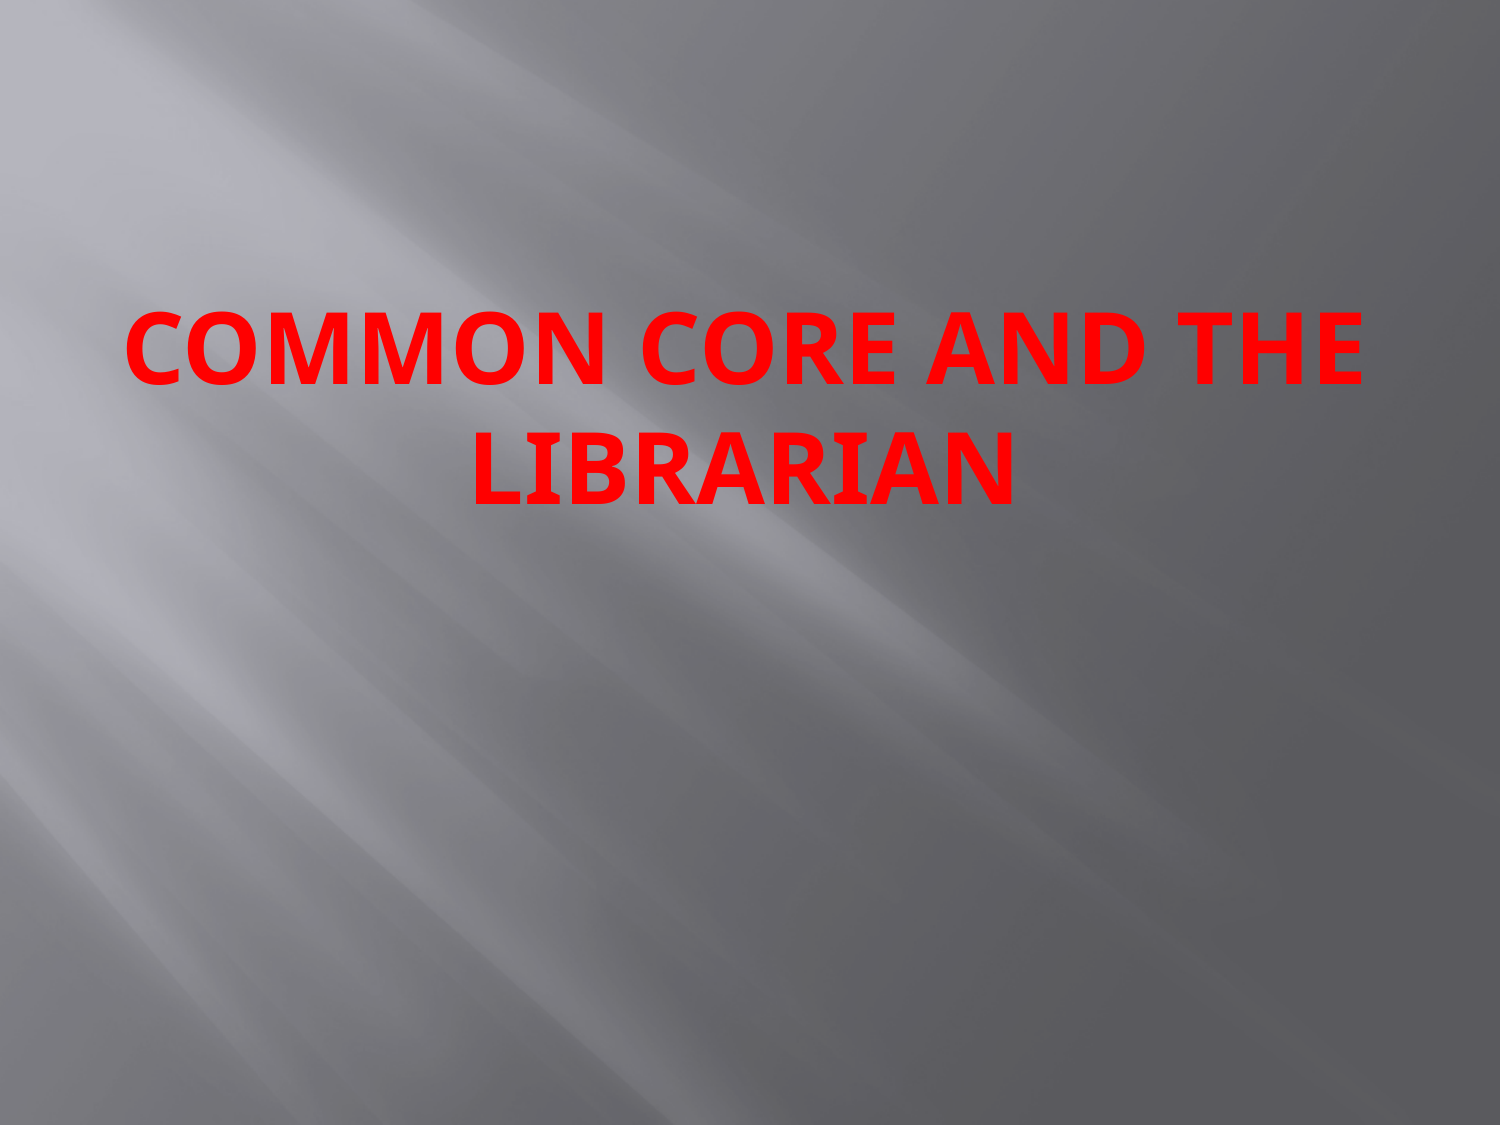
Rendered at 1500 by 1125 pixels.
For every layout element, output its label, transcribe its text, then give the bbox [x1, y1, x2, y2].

title COMMON CORE AND THE LIBRARIAN [69, 224, 1420, 525]
